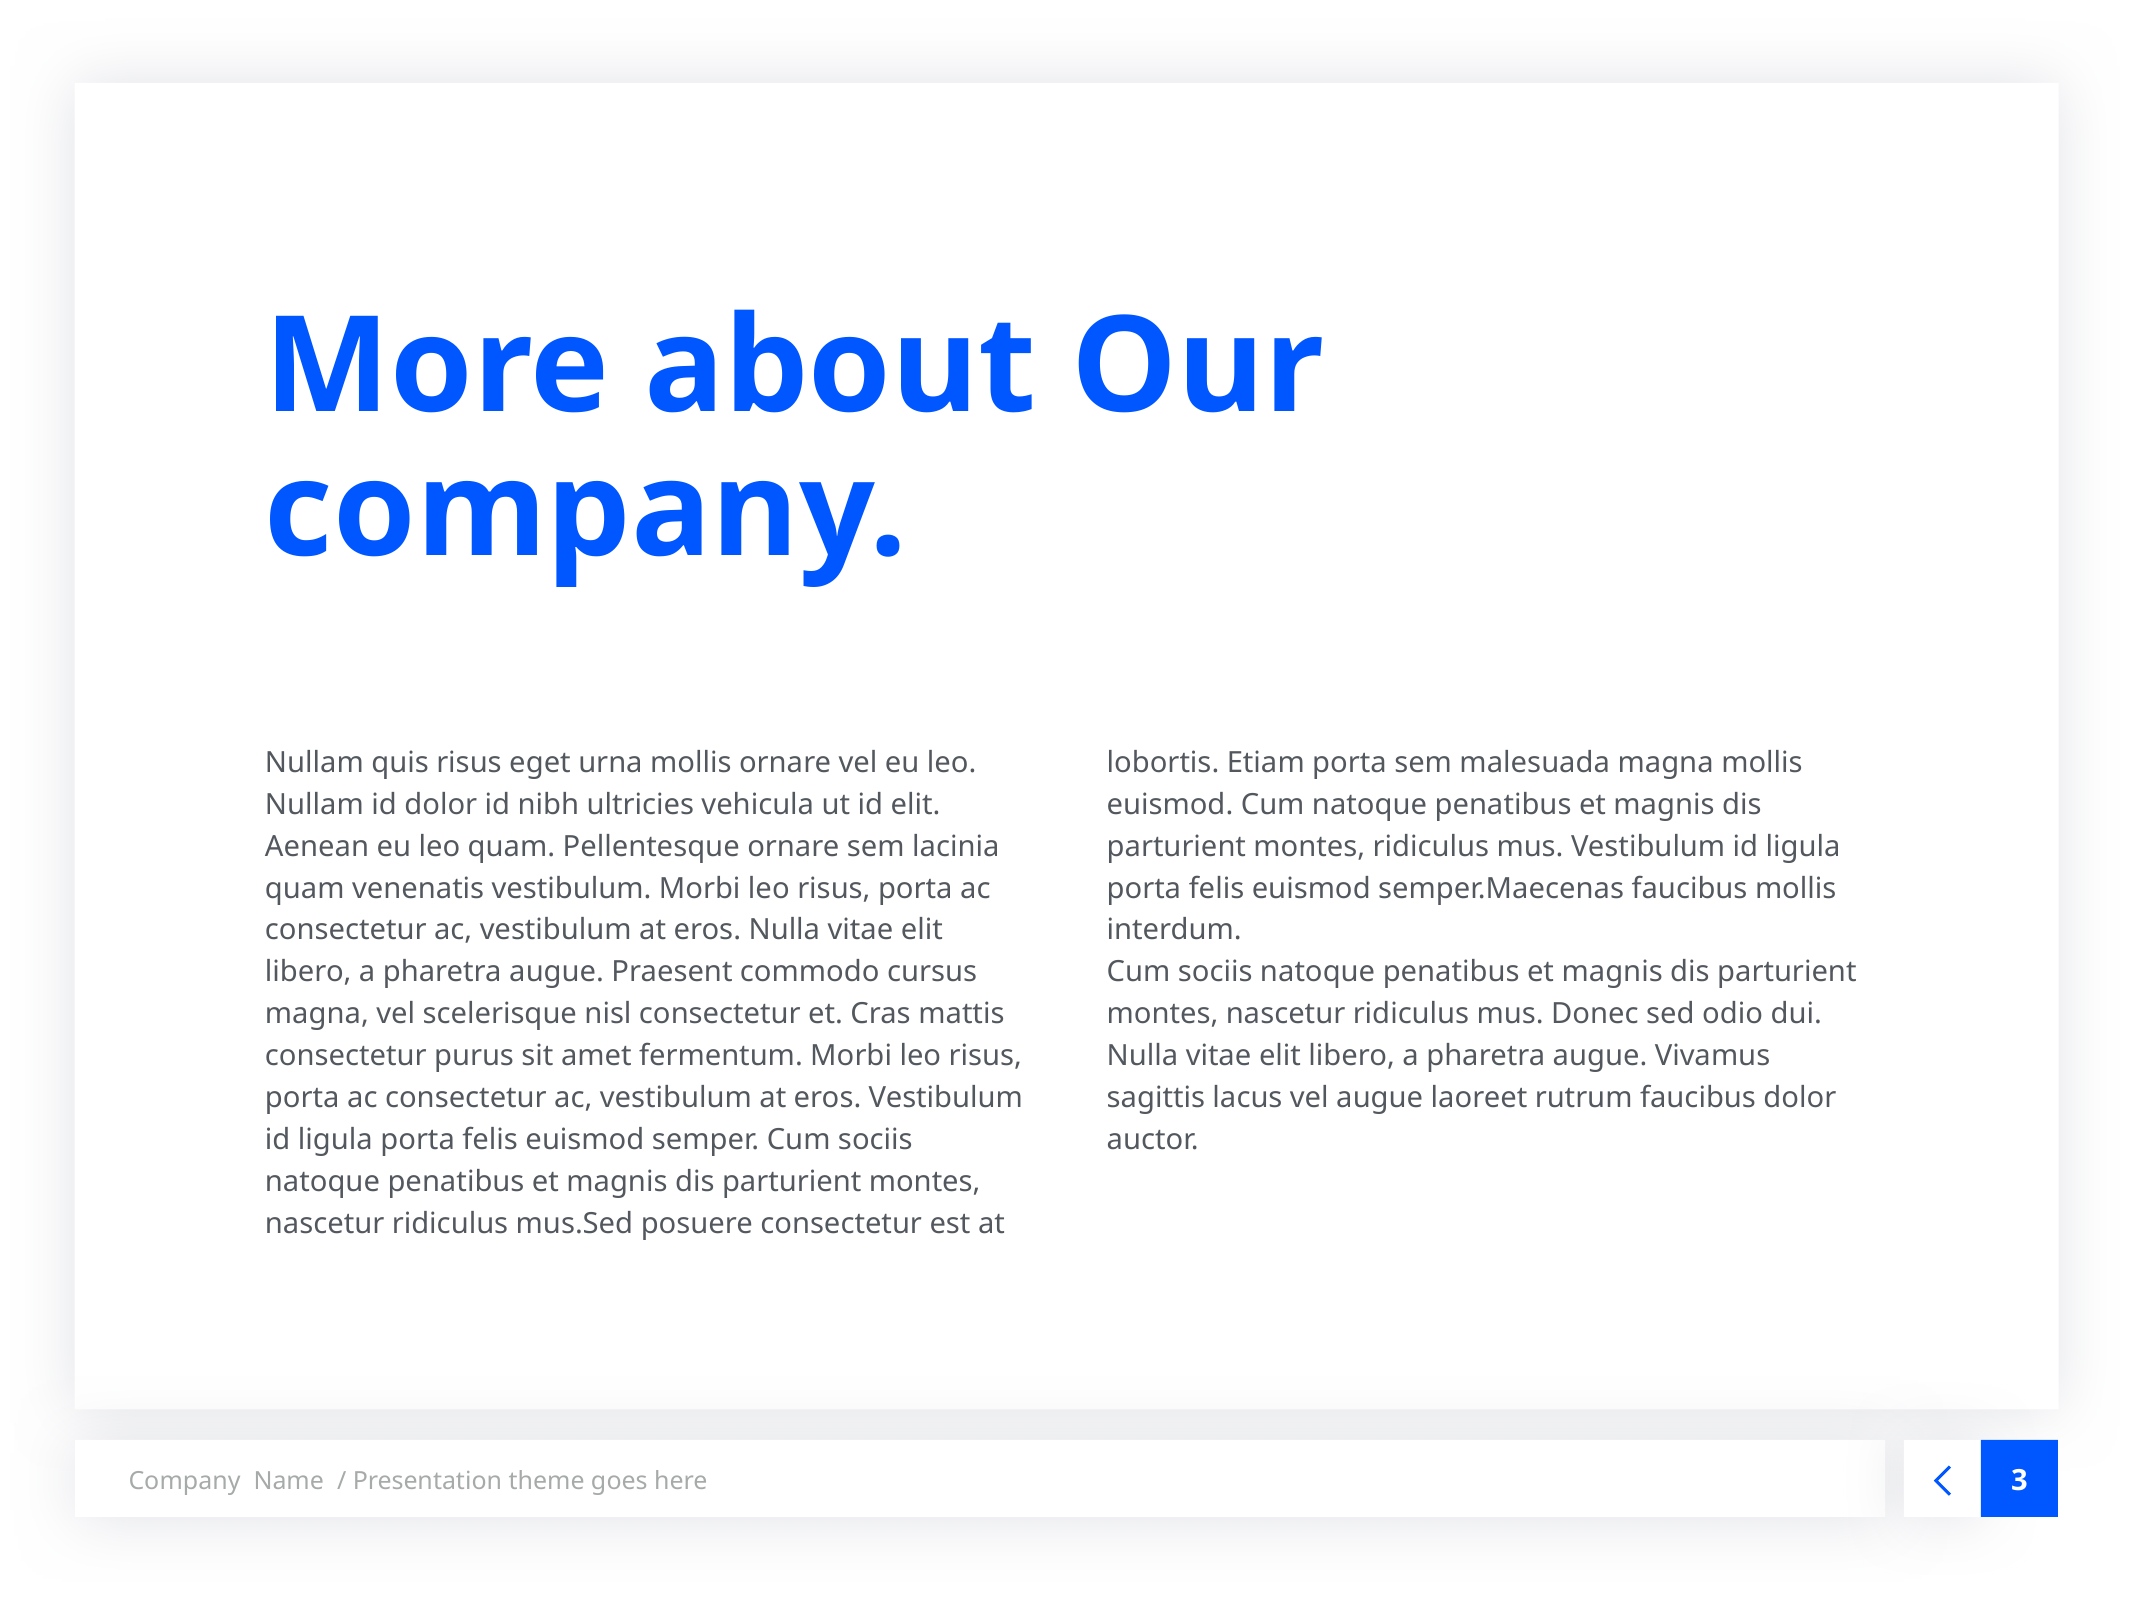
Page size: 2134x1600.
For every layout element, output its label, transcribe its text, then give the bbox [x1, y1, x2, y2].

list Company Name / Presentation theme goes here [127, 1462, 1846, 1497]
slide_number 3 [2008, 1460, 2031, 1501]
title More about Our company. [264, 227, 1869, 654]
list Nullam quis risus eget urna mollis ornare vel eu leo. Nullam id dolor id nibh ultricies vehicula ut id elit. Aenean eu leo quam. Pellentesque ornare sem lacinia quam venenatis vestibulum. Morbi leo risus, porta ac consectetur ac, vestibulum at eros. Nulla vitae elit libero, a pharetra augue. Praesent commodo cursus magna, vel scelerisque nisl consectetur et. Cras mattis consectetur purus sit amet fermentum. Morbi leo risus, porta ac consectetur ac, vestibulum at eros. Vestibulum id ligula porta felis euismod semper. Cum sociis natoque penatibus et magnis dis parturient montes, nascetur ridiculus mus.Sed posuere consectetur est at lobortis. Etiam porta sem malesuada magna mollis euismod. Cum natoque penatibus et magnis dis parturient montes, ridiculus mus. Vestibulum id ligula porta felis euismod semper.Maecenas faucibus mollis interdum. Cum sociis natoque penatibus et magnis dis parturient montes, nascetur ridiculus mus. Donec sed odio dui. Nulla vitae elit libero, a pharetra augue. Vivamus sagittis lacus vel augue laoreet rutrum faucibus dolor auctor. [264, 735, 1869, 1249]
